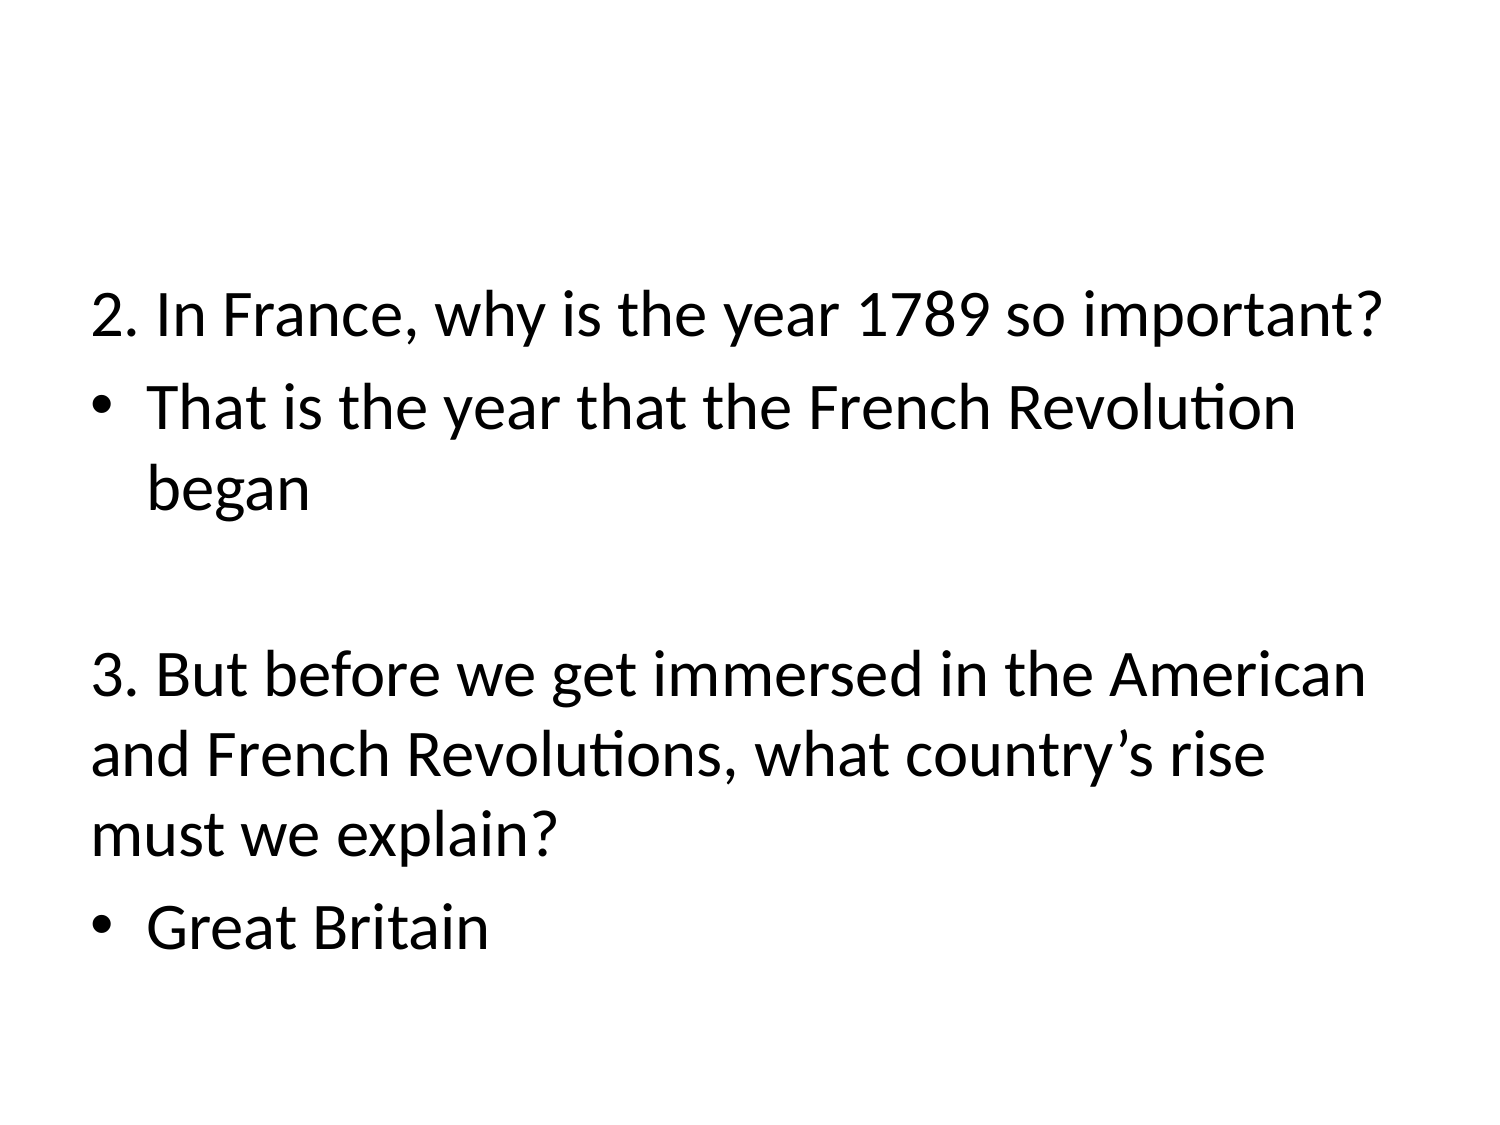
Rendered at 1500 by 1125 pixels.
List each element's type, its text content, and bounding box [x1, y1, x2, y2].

list 2. In France, why is the year 1789 so important? That is the year that the French Revolution began 3. But before we get immersed in the American and French Revolutions, what country’s rise must we explain? Great Britain [75, 262, 1425, 1005]
